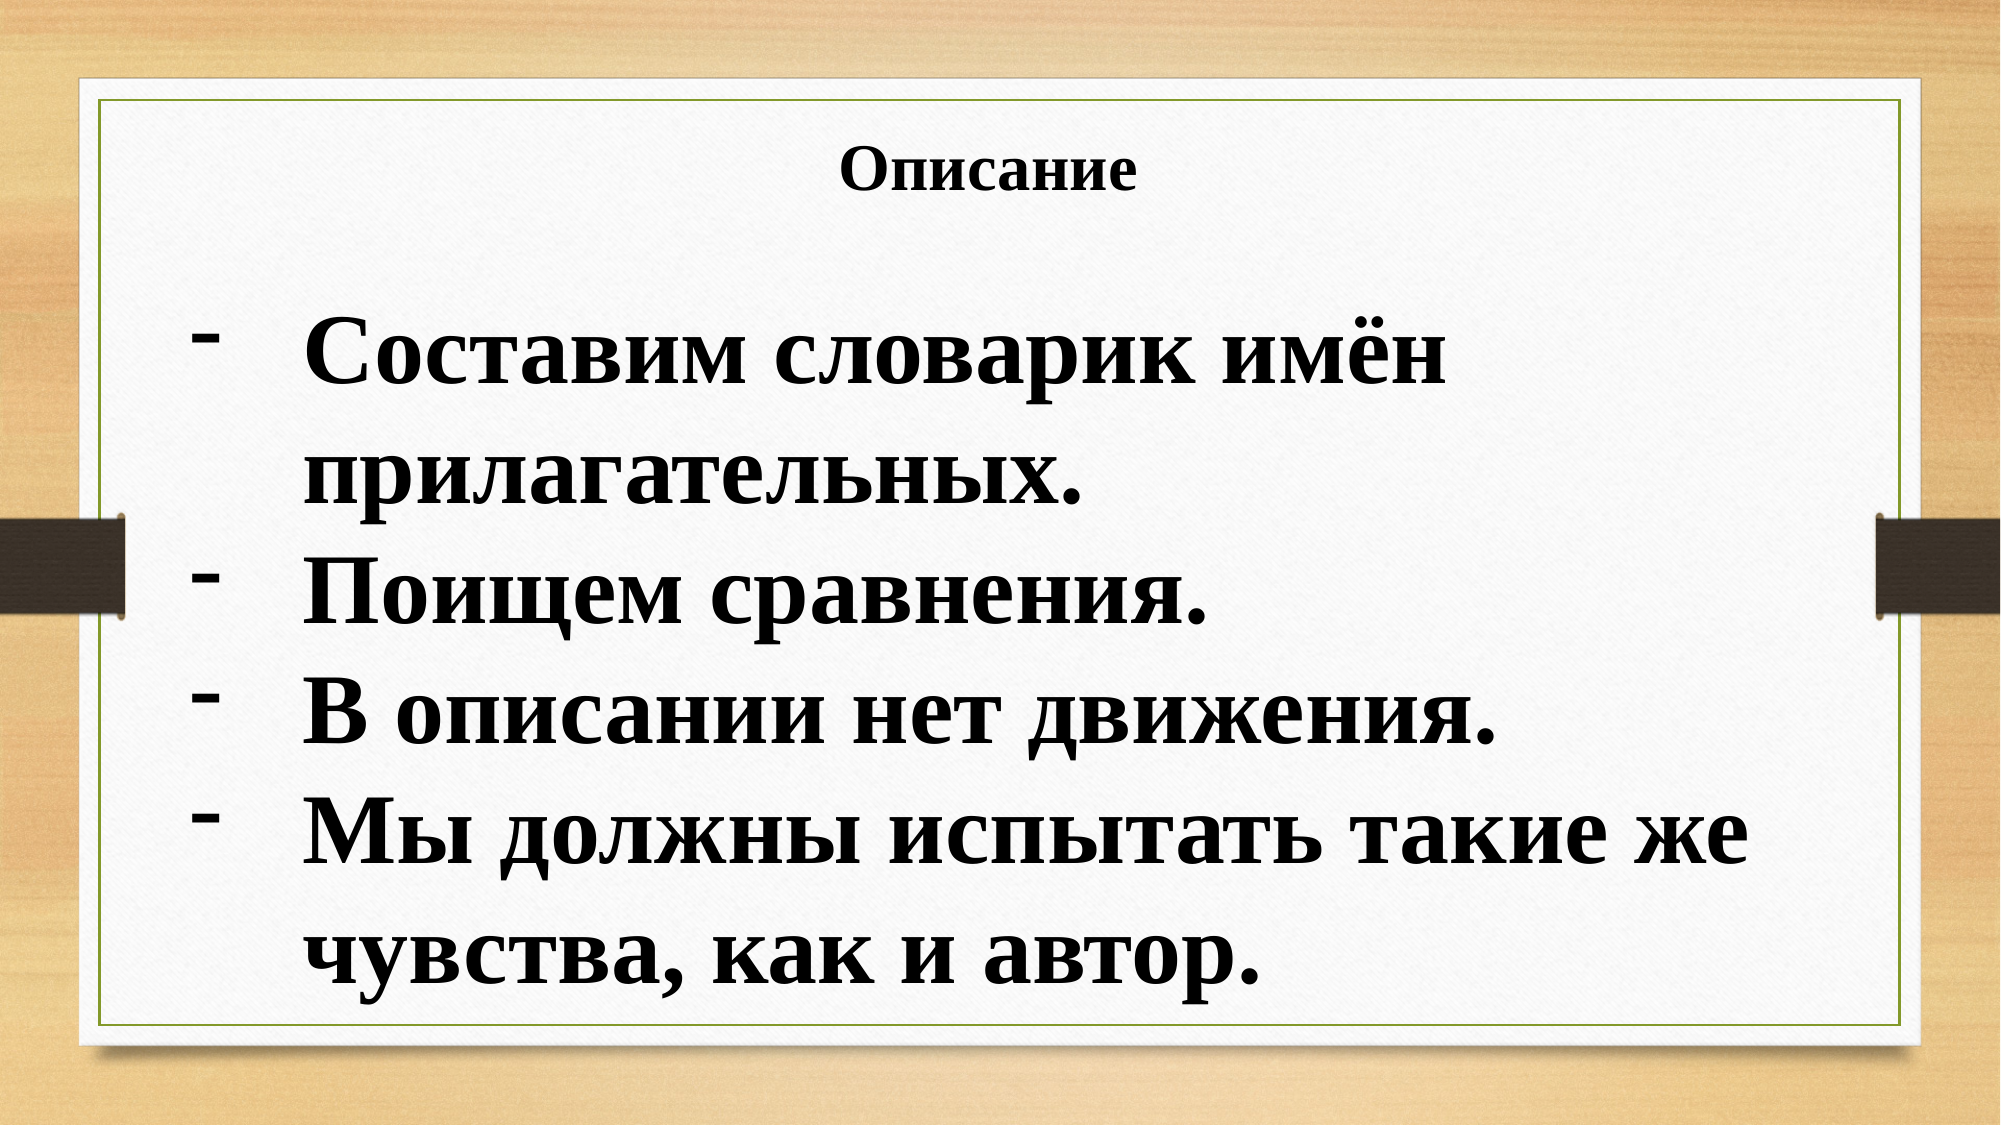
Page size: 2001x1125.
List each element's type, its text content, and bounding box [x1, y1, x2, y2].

text_box Описание Составим словарик имён прилагательных. Поищем сравнения. В описании нет движения. Мы должны испытать такие же чувства, как и автор. [175, 116, 1802, 1011]
picture [0, 0, 2001, 1125]
